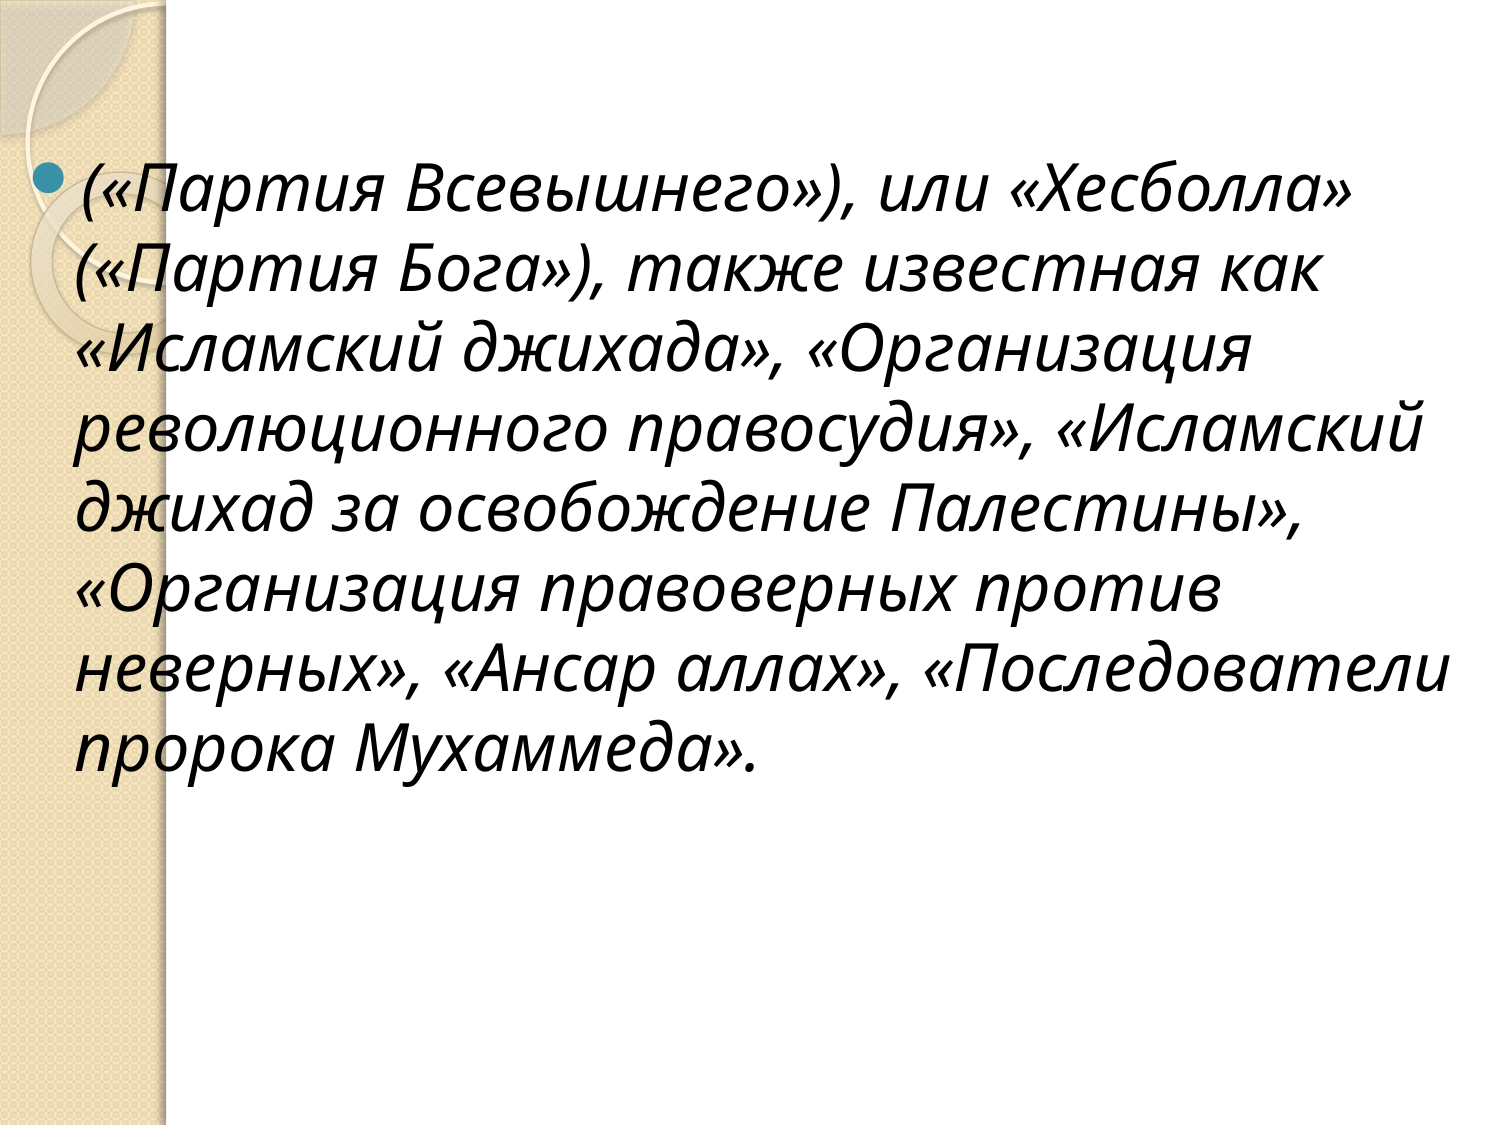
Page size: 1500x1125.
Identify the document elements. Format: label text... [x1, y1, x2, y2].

list («Партия Всевышнего»), или «Хесболла» («Партия Бога»), также известная как «Исламский джихада», «Организация революционного правосудия», «Исламский джихад за освобождение Палестины», «Организация правоверных против неверных», «Ансар аллах», «Последователи пророка Мухаммеда». [0, 137, 1500, 1125]
title Хезболла [0, 0, 1500, 136]
